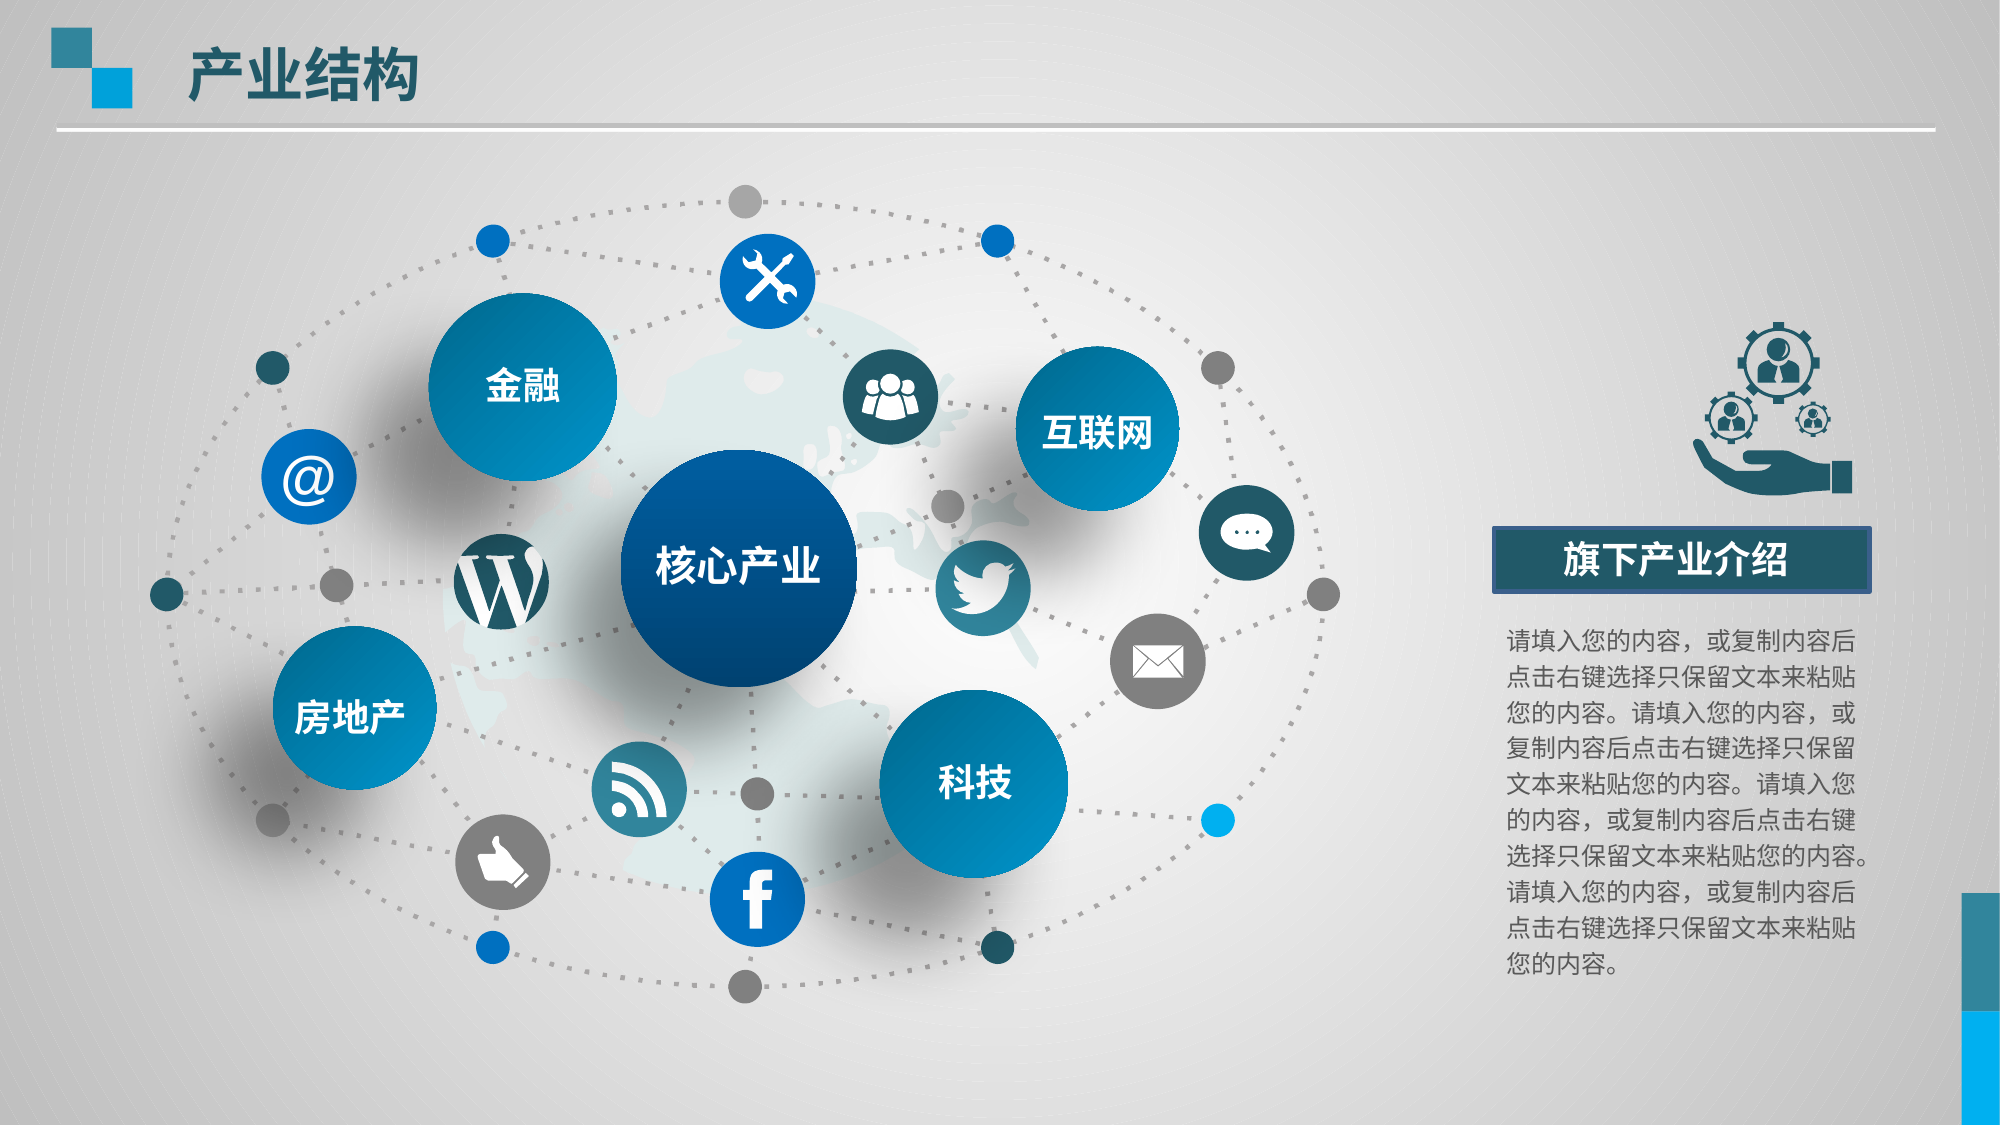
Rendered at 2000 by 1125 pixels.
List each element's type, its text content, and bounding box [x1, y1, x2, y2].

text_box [147, 182, 1343, 1007]
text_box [240, 626, 463, 790]
text_box 请填入您的内容，或复制内容后点击右键选择只保留文本来粘贴您的内容。请填入您的内容，或复制内容后点击右键选择只保留文本来粘贴您的内容。请填入您的内容，或复制内容后点击右键选择只保留文本来粘贴您的内容。请填入您的内容，或复制内容后点击右键选择只保留文本来粘贴您的内容。 [1491, 611, 1892, 1058]
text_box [412, 293, 635, 482]
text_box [1691, 321, 1853, 498]
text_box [620, 449, 858, 688]
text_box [864, 689, 1087, 878]
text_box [1493, 527, 1870, 592]
text_box 产业结构 [173, 30, 611, 116]
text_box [986, 346, 1209, 511]
